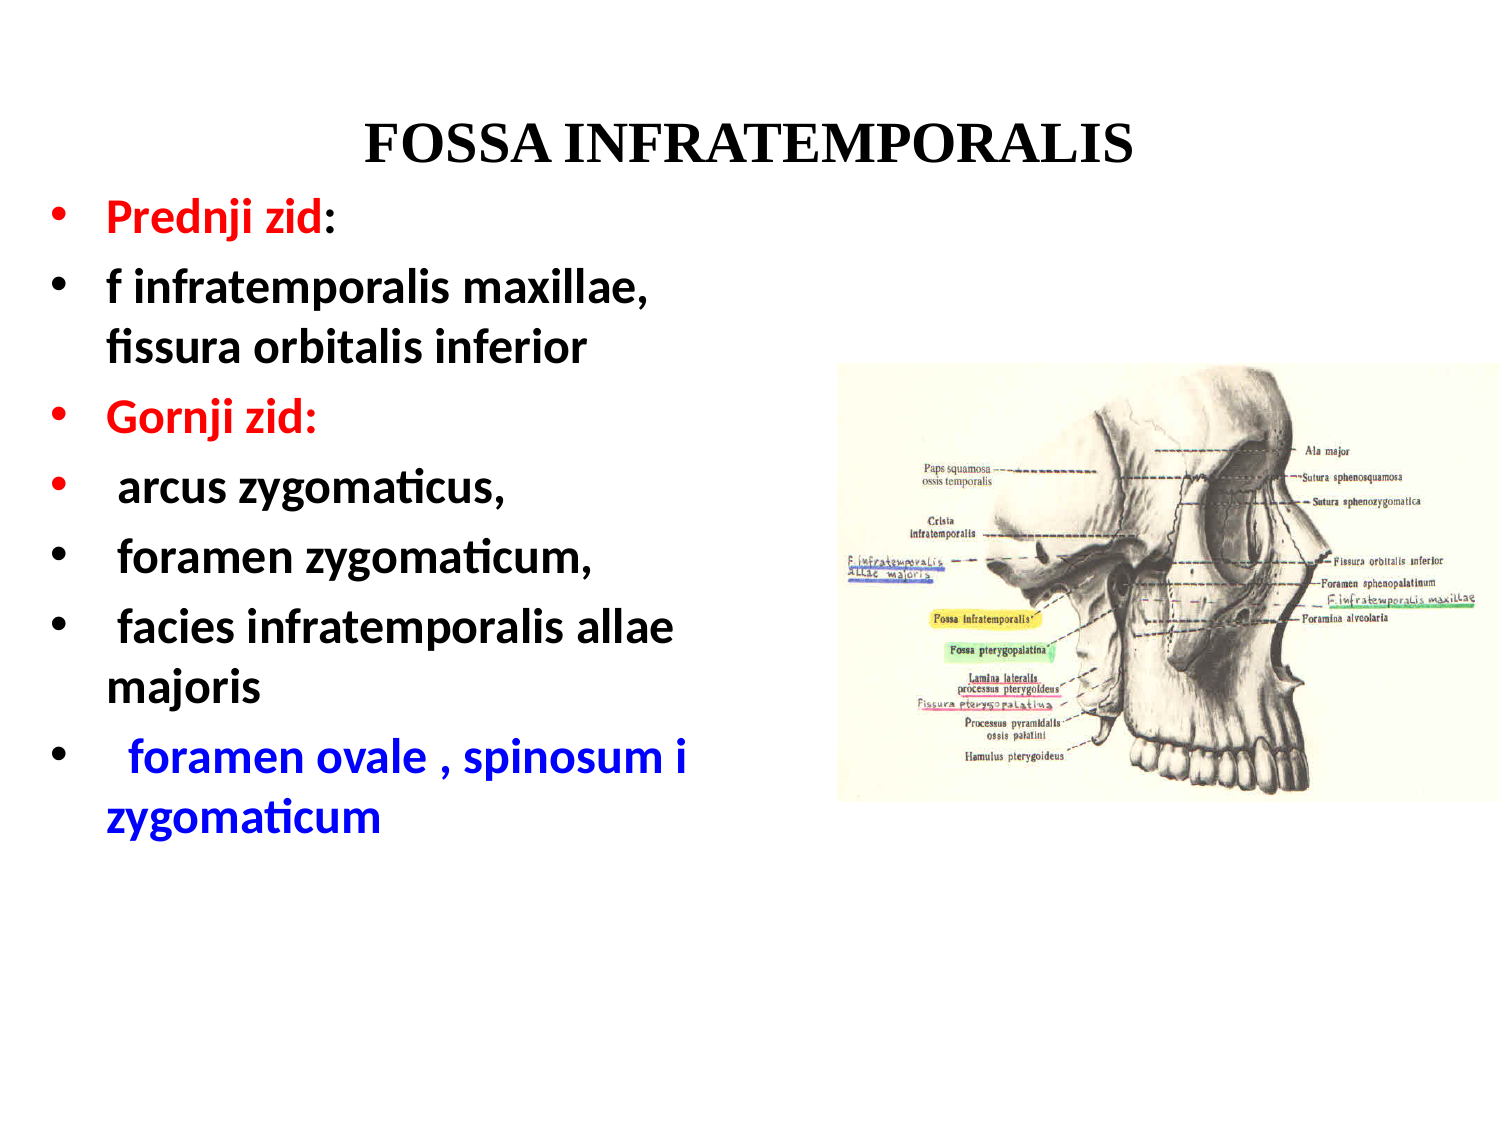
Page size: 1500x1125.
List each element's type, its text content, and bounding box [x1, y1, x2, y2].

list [837, 362, 1500, 802]
list Prednji zid: f infratemporalis maxillae, fissura orbitalis inferior Gornji zid: arcus zygomaticus, foramen zygomaticum, facies infratemporalis allae majoris foramen ovale , spinosum i zygomaticum [35, 175, 786, 1055]
title FOSSA INFRATEMPORALIS [75, 45, 1425, 233]
